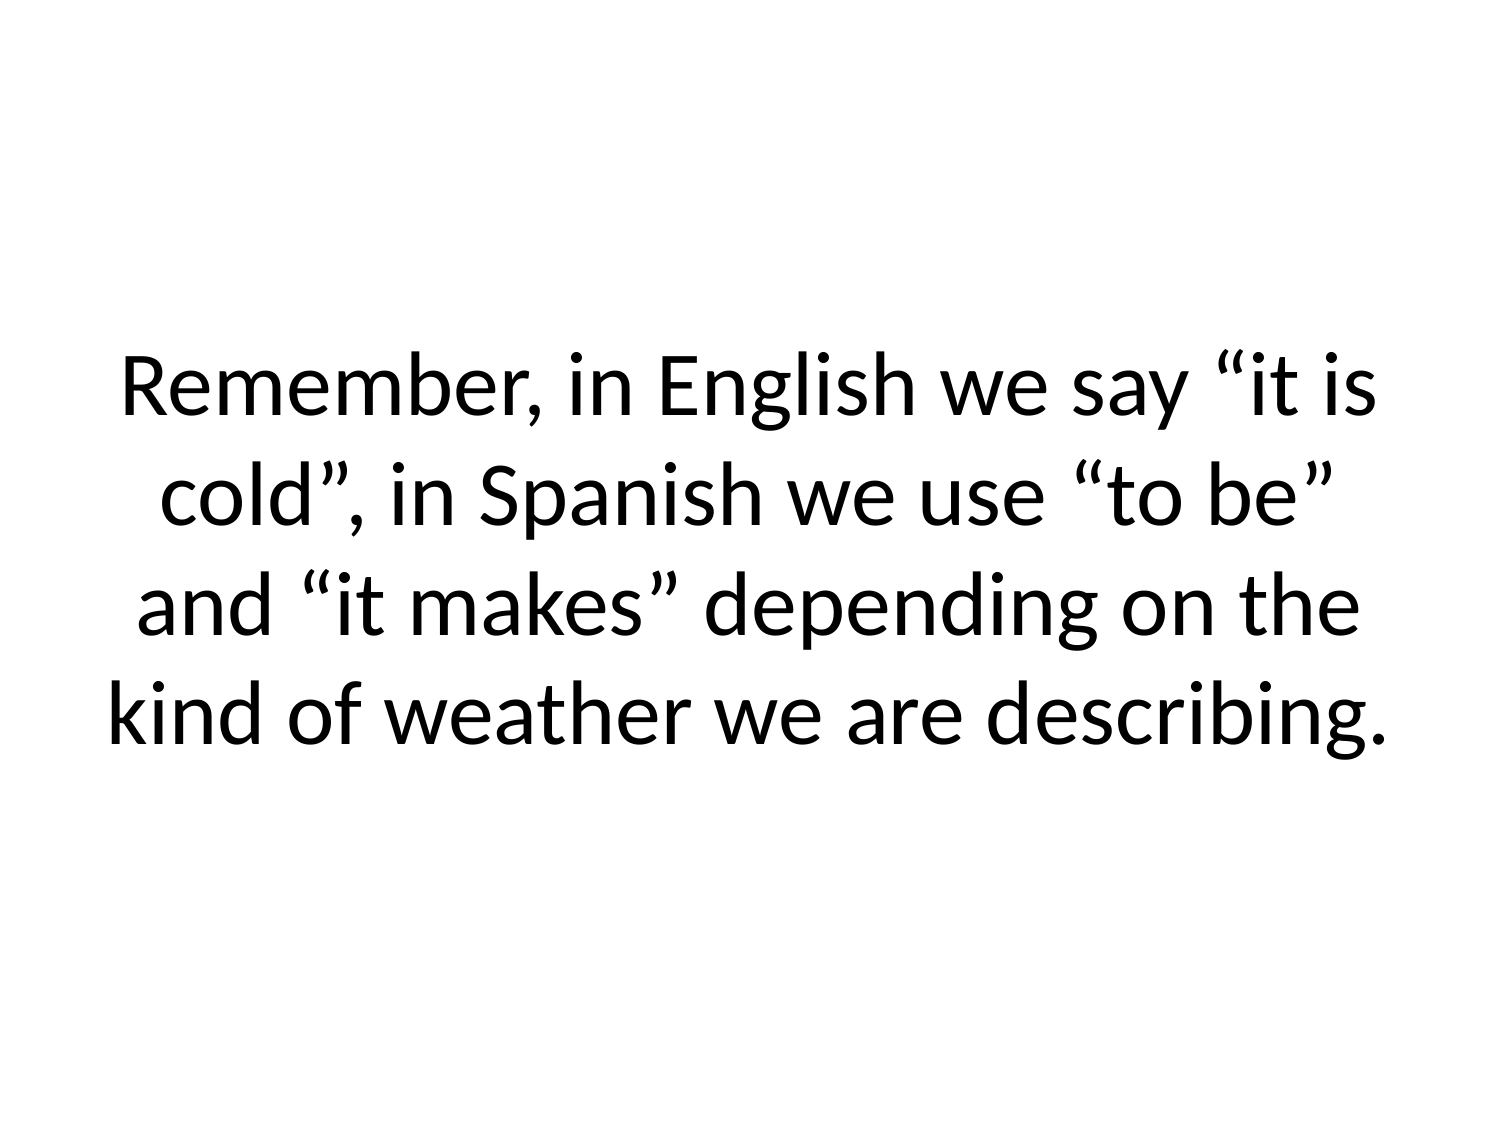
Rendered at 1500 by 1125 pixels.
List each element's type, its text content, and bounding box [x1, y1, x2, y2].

title Remember, in English we say “it is cold”, in Spanish we use “to be” and “it makes” depending on the kind of weather we are describing. [75, 45, 1425, 1042]
